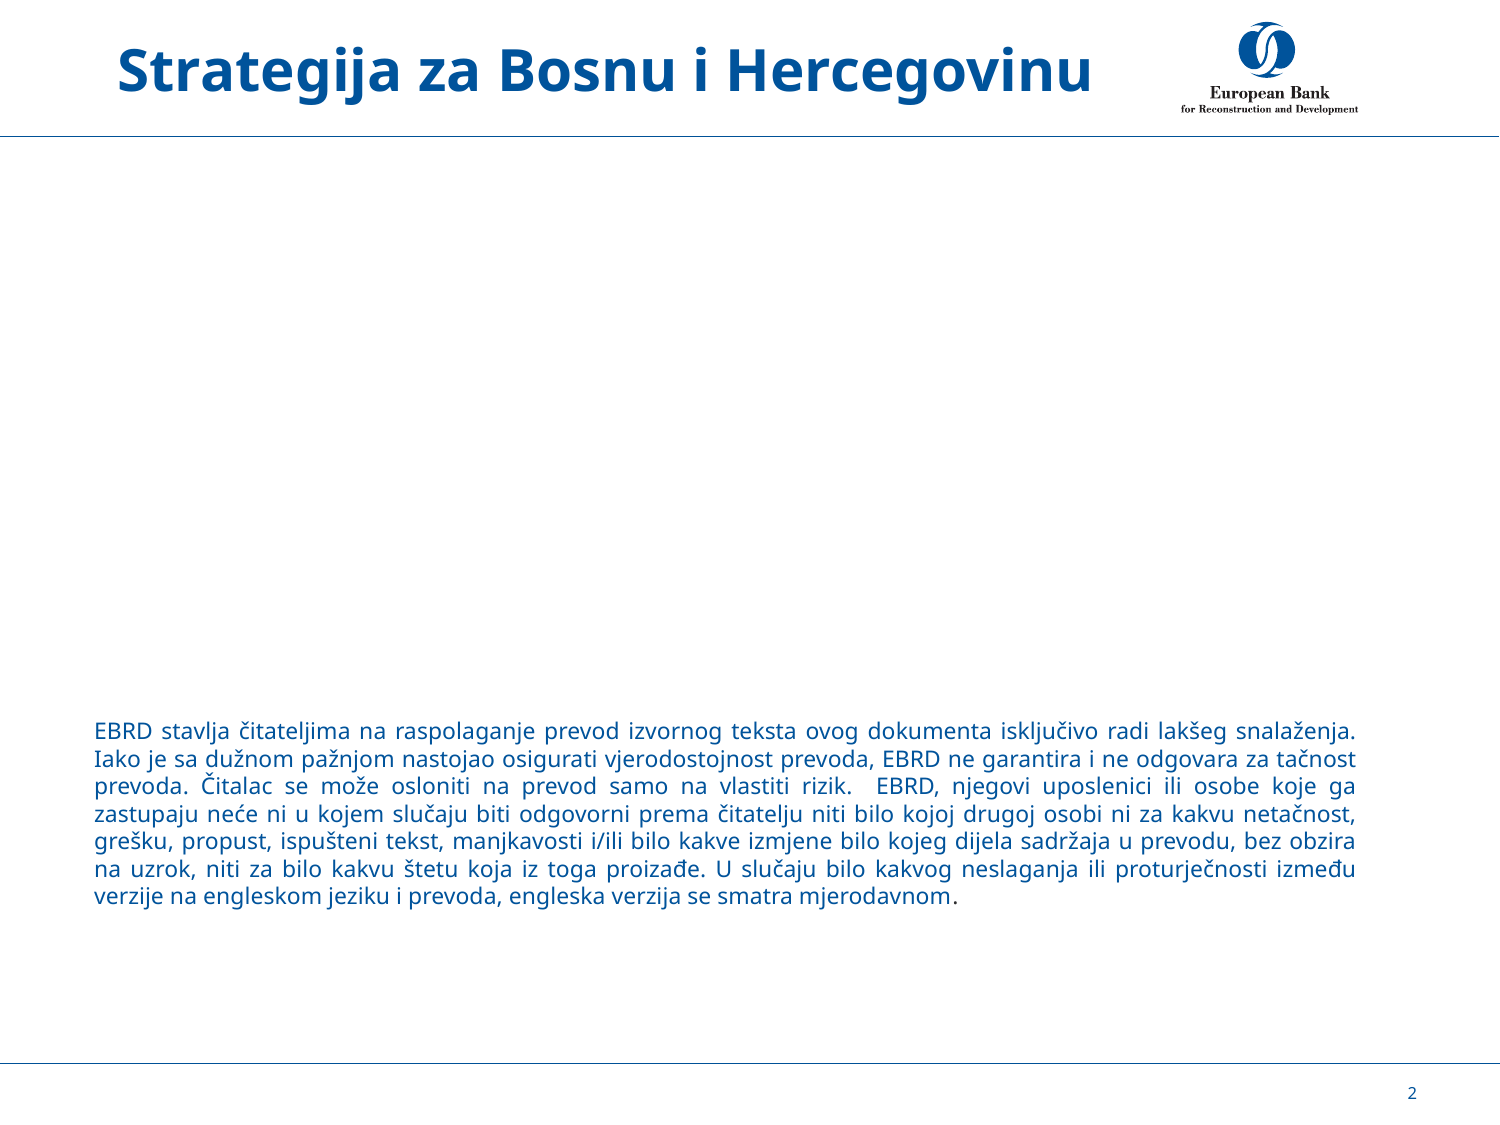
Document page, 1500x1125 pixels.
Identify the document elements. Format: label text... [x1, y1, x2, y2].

slide_number 2 [1358, 1062, 1418, 1125]
list EBRD stavlja čitateljima na raspolaganje prevod izvornog teksta ovog dokumenta isključivo radi lakšeg snalaženja. Iako je sa dužnom pažnjom nastojao osigurati vjerodostojnost prevoda, EBRD ne garantira i ne odgovara za tačnost prevoda. Čitalac se može osloniti na prevod samo na vlastiti rizik. EBRD, njegovi uposlenici ili osobe koje ga zastupaju neće ni u kojem slučaju biti odgovorni prema čitatelju niti bilo kojoj drugoj osobi ni za kakvu netačnost, grešku, propust, ispušteni tekst, manjkavosti i/ili bilo kakve izmjene bilo kojeg dijela sadržaja u prevodu, bez obzira na uzrok, niti za bilo kakvu štetu koja iz toga proizađe. U slučaju bilo kakvog neslaganja ili proturječnosti između verzije na engleskom jeziku i prevoda, engleska verzija se smatra mjerodavnom. [94, 716, 1359, 946]
title Strategija za Bosnu i Hercegovinu [117, 0, 1150, 136]
